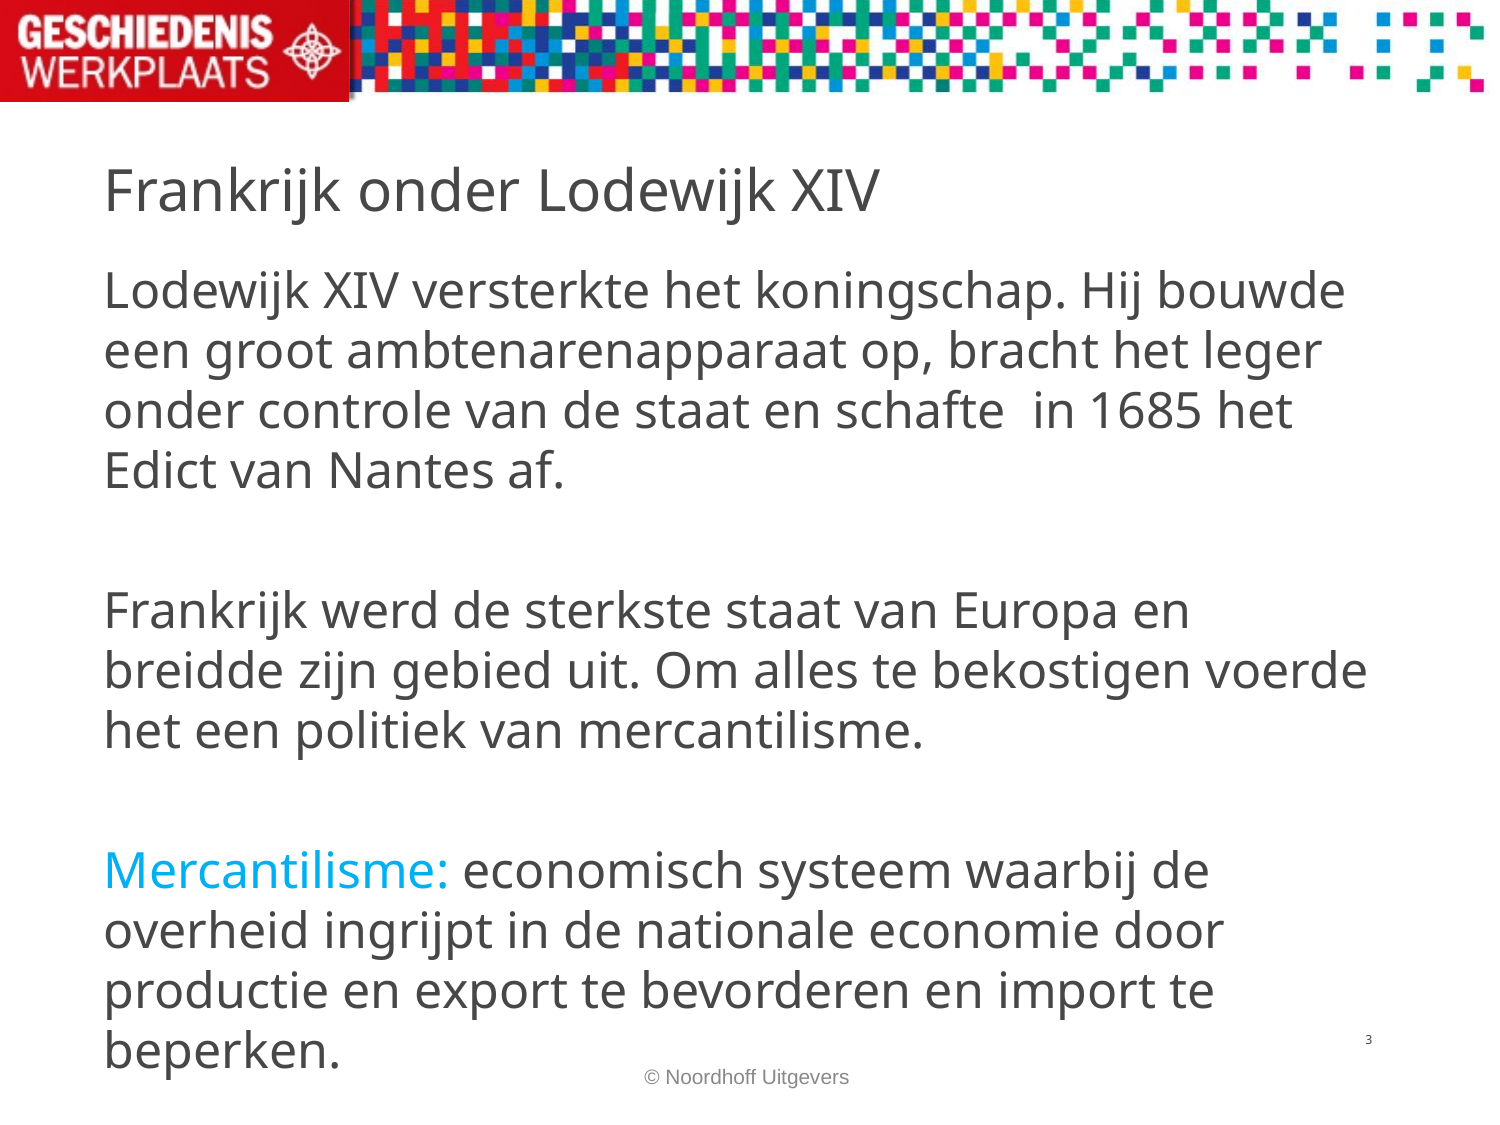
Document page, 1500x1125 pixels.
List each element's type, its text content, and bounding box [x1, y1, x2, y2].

title Frankrijk onder Lodewijk XIV [103, 145, 1401, 256]
list Lodewijk XIV versterkte het koningschap. Hij bouwde een groot ambtenarenapparaat op, bracht het leger onder controle van de staat en schafte in 1685 het Edict van Nantes af. Frankrijk werd de sterkste staat van Europa en breidde zijn gebied uit. Om alles te bekostigen voerde het een politiek van mercantilisme. Mercantilisme: economisch systeem waarbij de overheid ingrijpt in de nationale economie door productie en export te bevorderen en import te beperken. [103, 256, 1401, 937]
picture [0, 0, 1500, 1125]
slide_number 3 [1325, 1025, 1388, 1063]
text_box © Noordhoff Uitgevers [512, 1045, 988, 1106]
